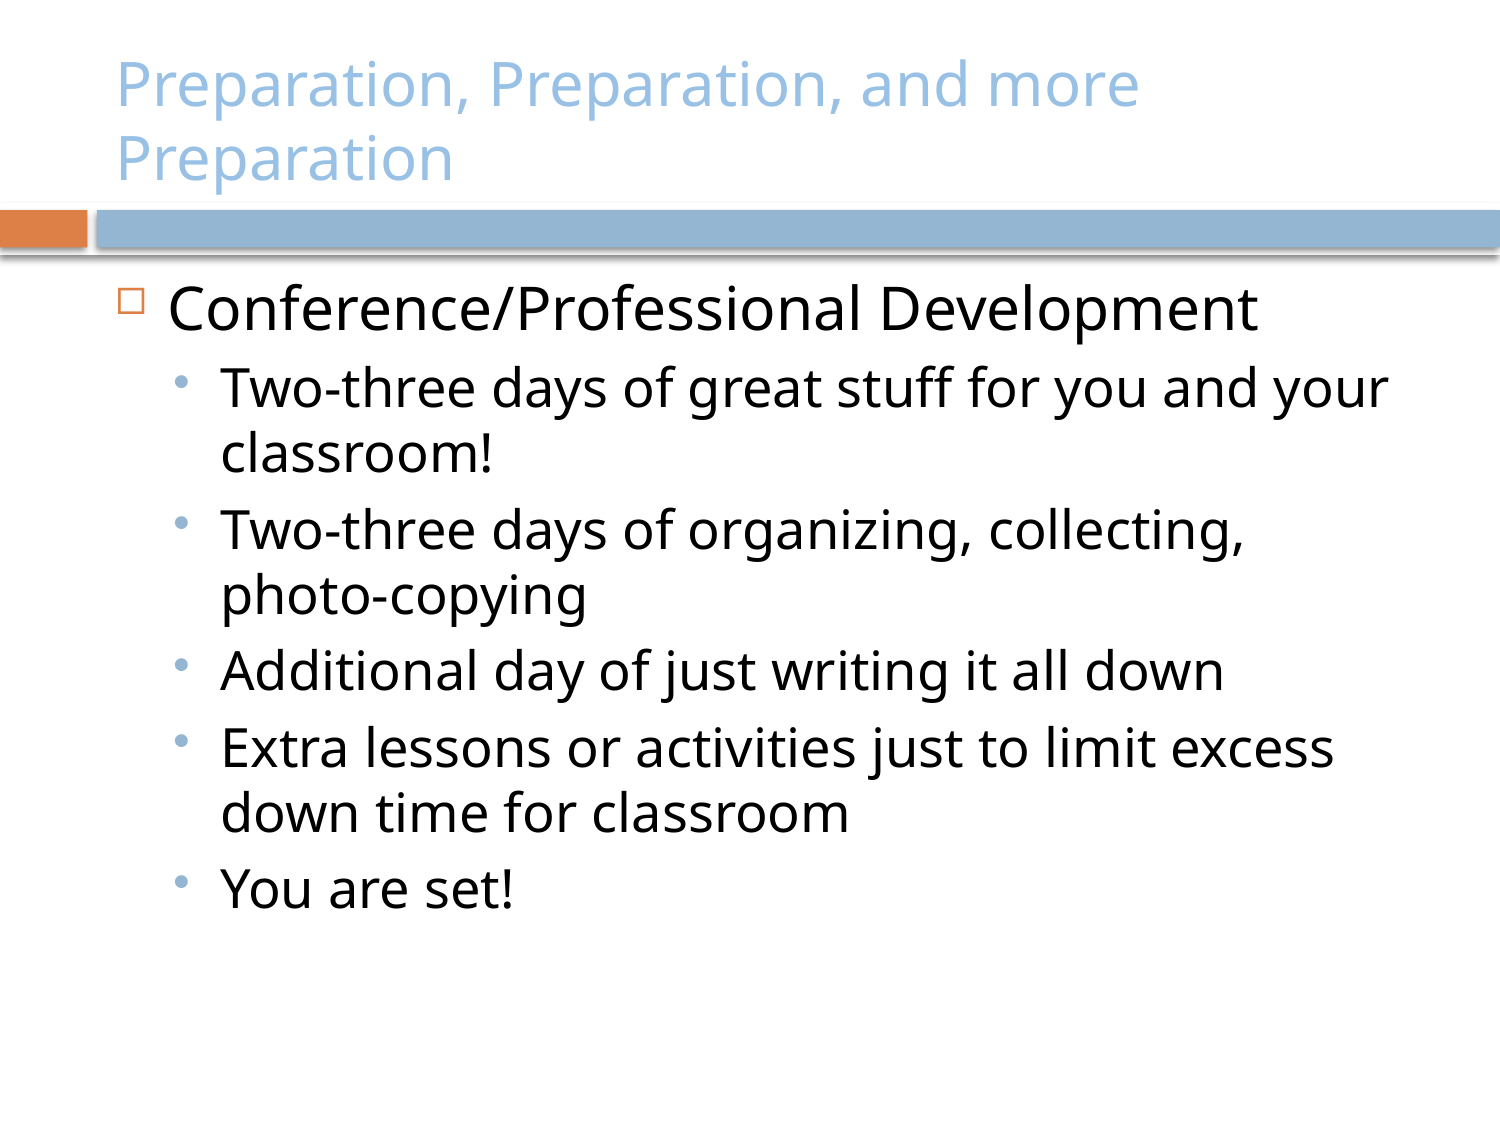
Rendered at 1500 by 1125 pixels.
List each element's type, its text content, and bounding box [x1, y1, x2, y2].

title Preparation, Preparation, and more Preparation [100, 37, 1438, 200]
list Conference/Professional Development Two-three days of great stuff for you and your classroom! Two-three days of organizing, collecting, photo-copying Additional day of just writing it all down Extra lessons or activities just to limit excess down time for classroom You are set! [100, 262, 1438, 1000]
